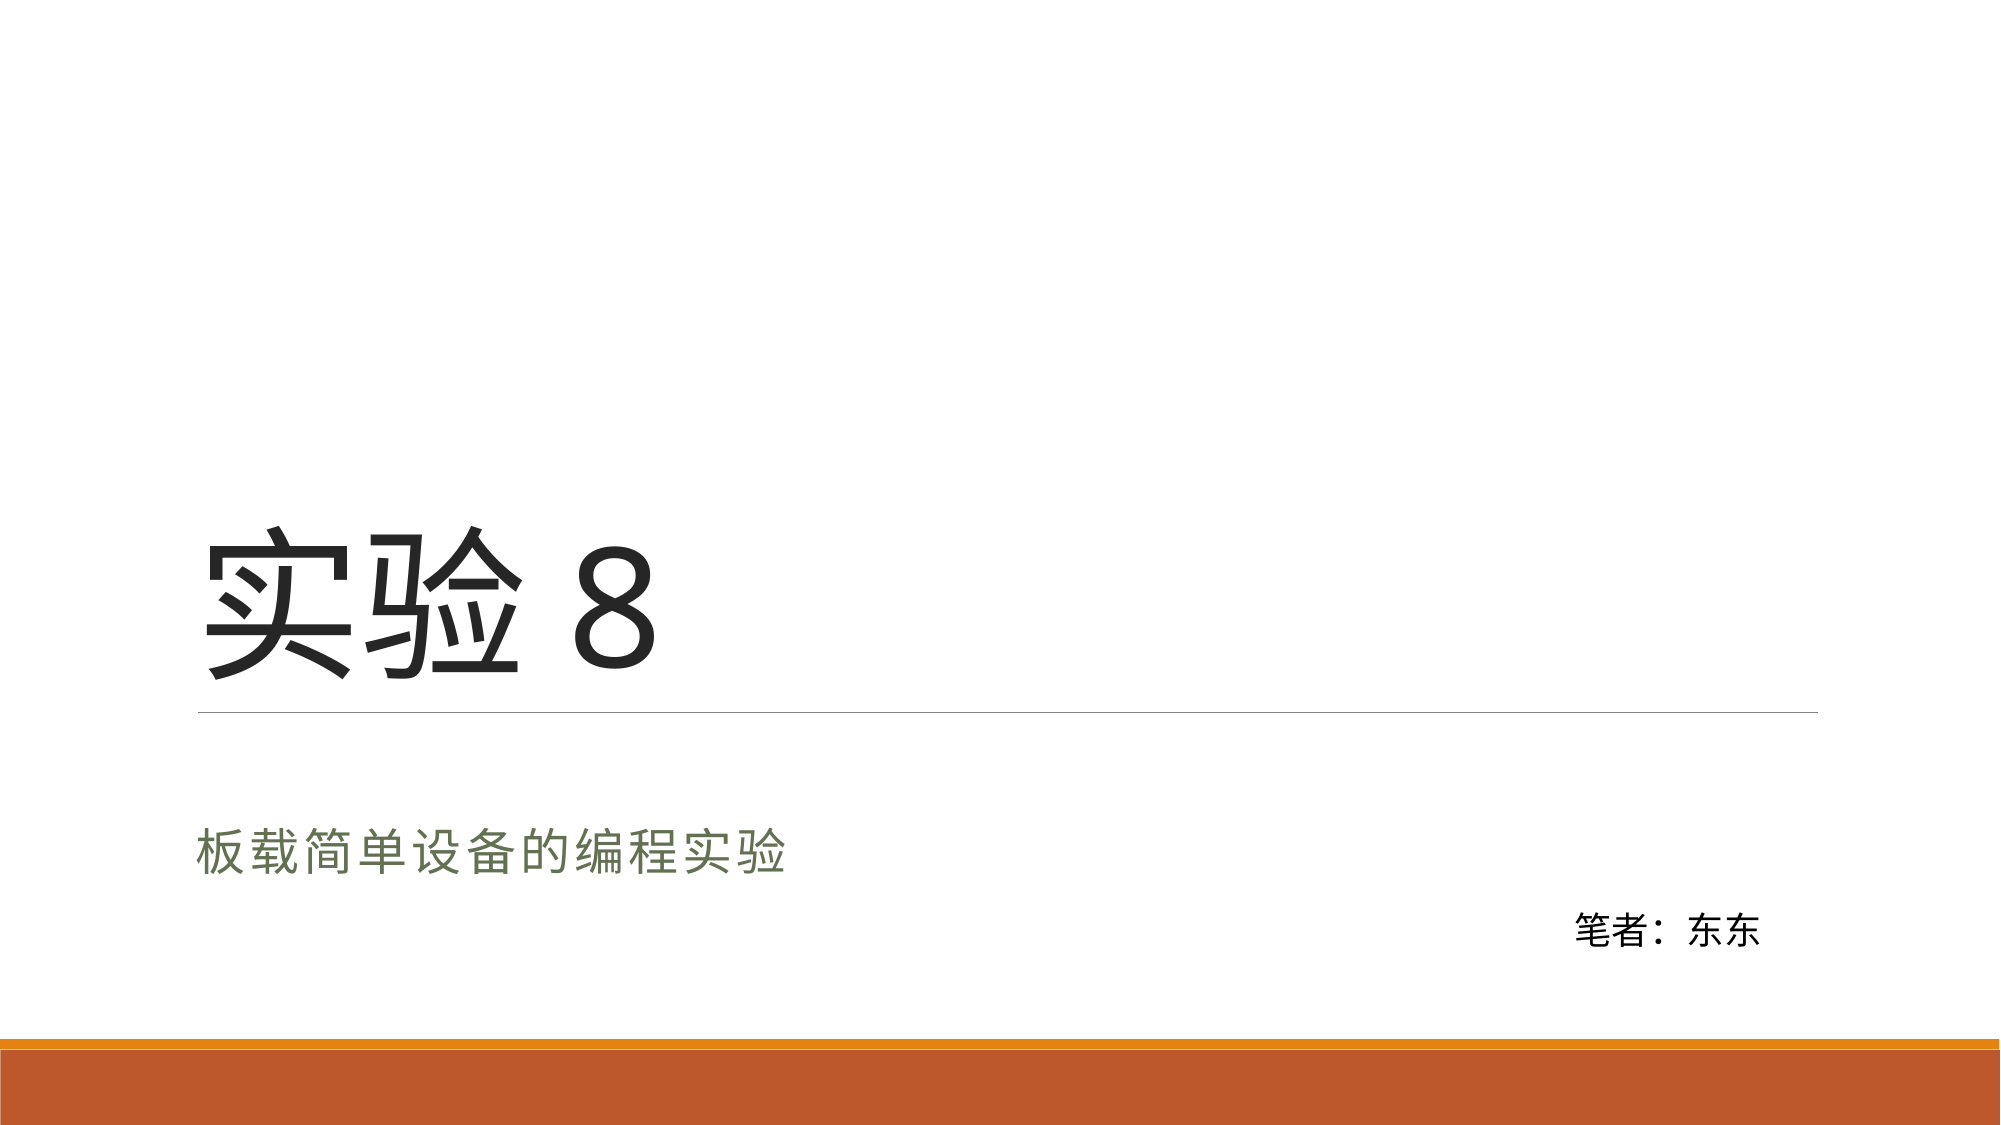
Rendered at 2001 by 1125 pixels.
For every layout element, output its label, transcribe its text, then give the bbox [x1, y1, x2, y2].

subtitle 板载简单设备的编程实验 [180, 730, 1831, 919]
title 实验8 [180, 124, 1830, 710]
text_box 笔者：东东 [1559, 899, 1777, 960]
